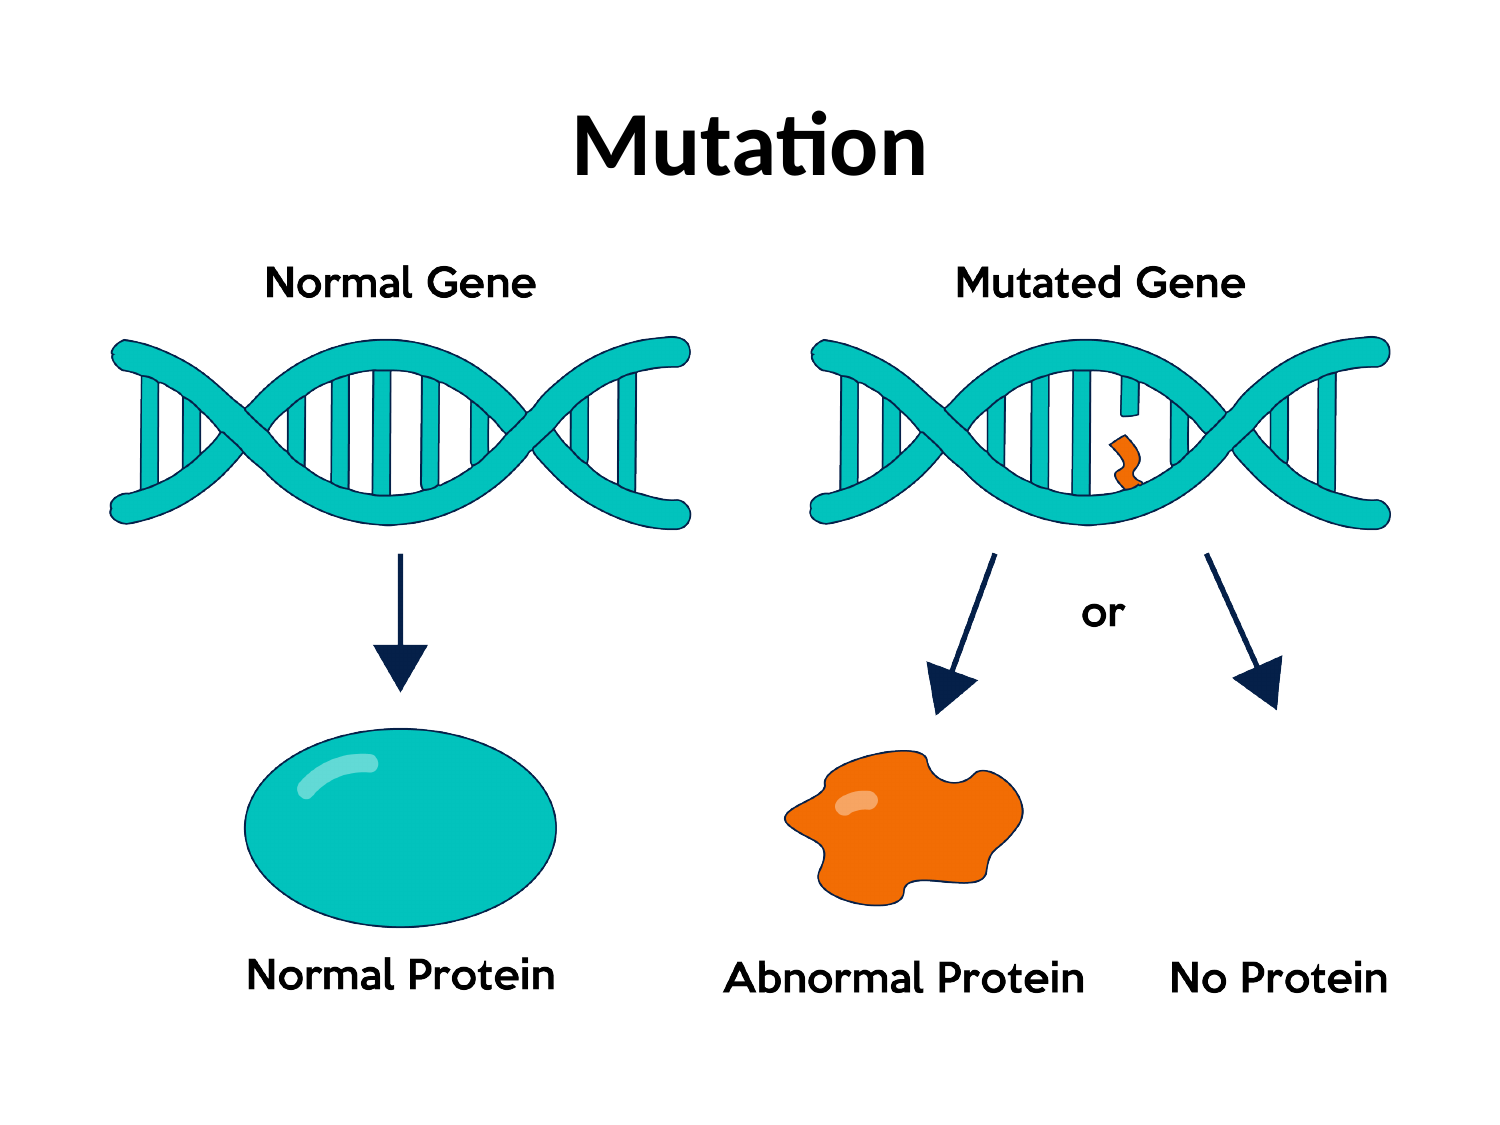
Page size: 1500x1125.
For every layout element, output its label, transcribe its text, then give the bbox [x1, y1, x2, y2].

title Mutation [75, 45, 1425, 233]
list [109, 262, 1391, 1006]
